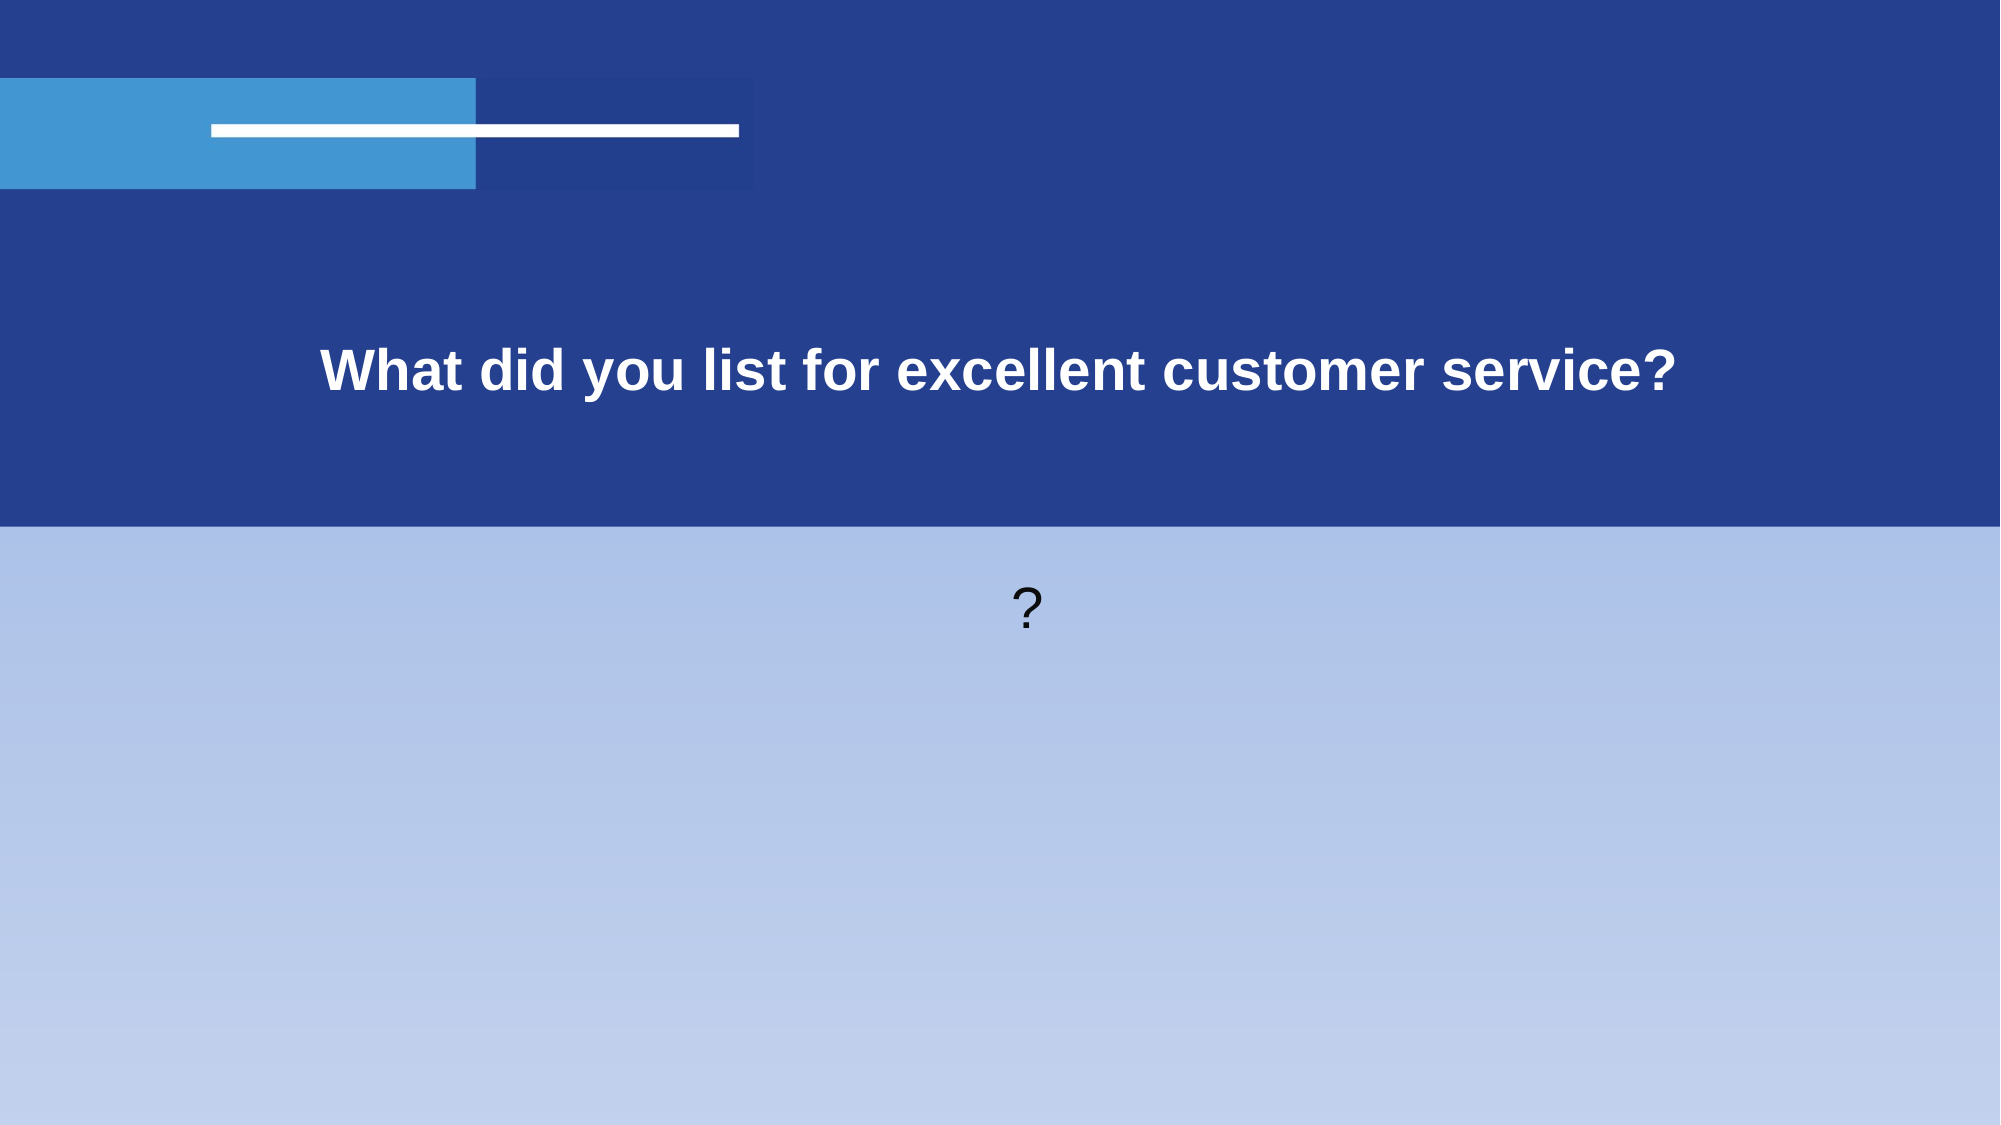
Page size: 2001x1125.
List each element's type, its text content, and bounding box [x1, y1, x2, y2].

title What did you list for excellent customer service? [137, 263, 1863, 481]
list ? [137, 562, 1863, 942]
picture [0, 78, 754, 190]
